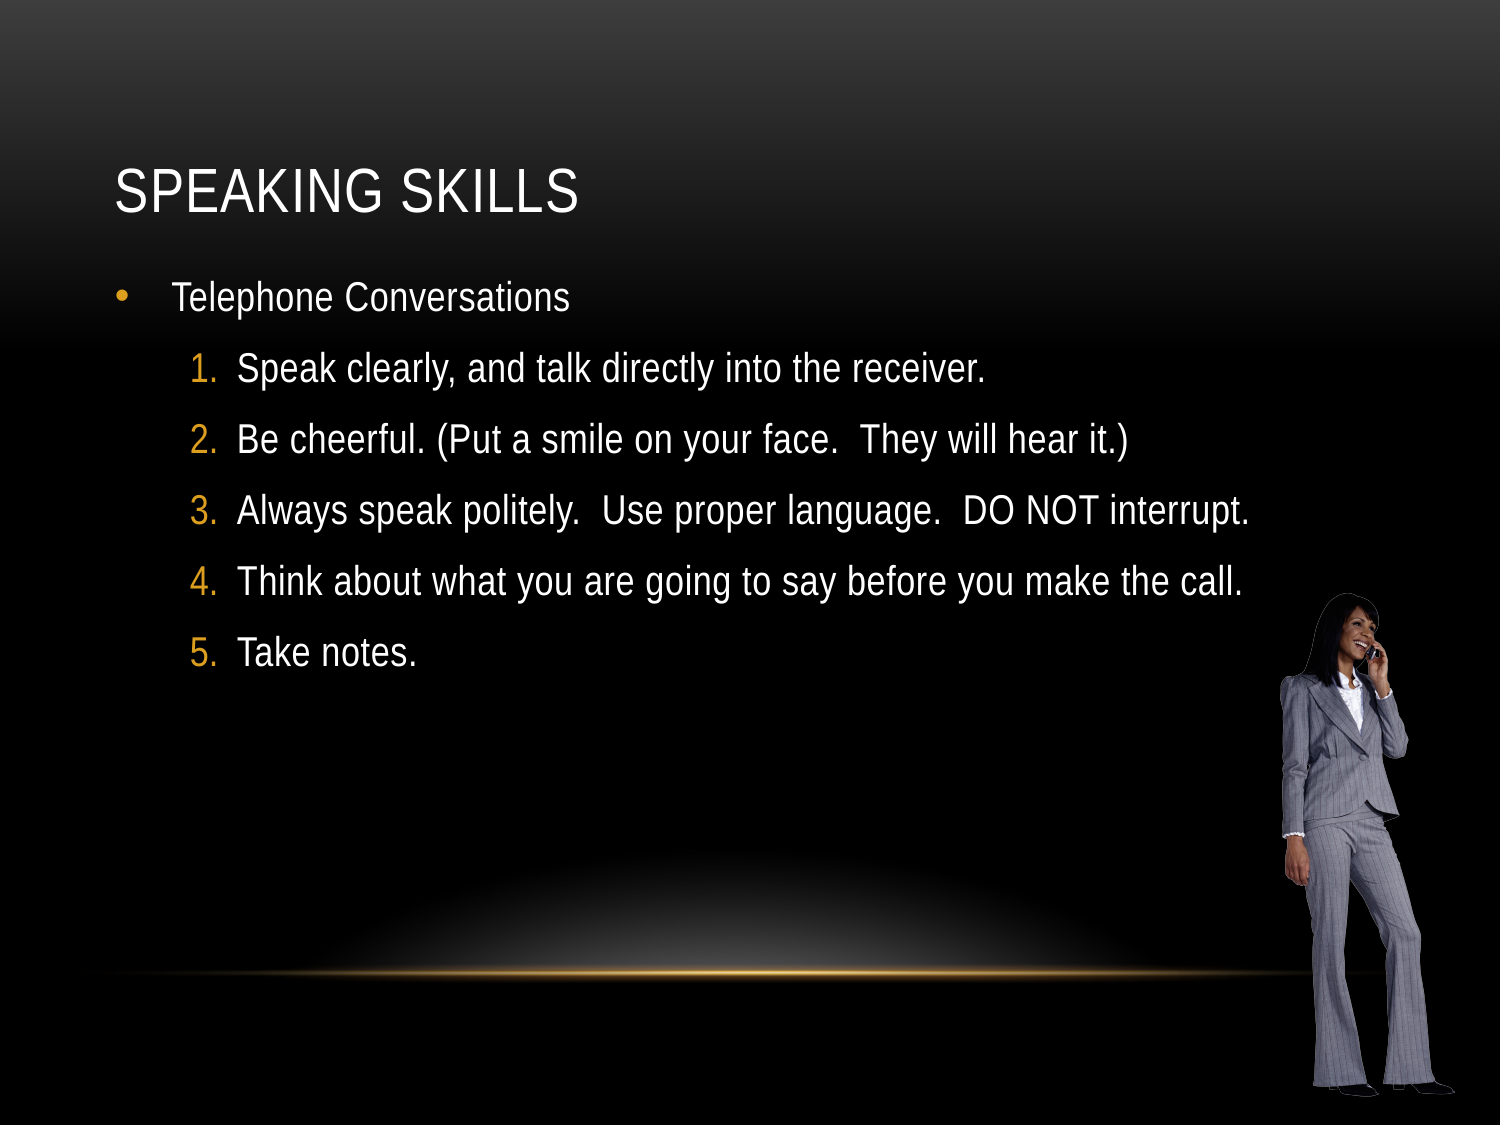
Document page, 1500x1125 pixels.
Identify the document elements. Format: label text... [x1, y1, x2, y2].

list Telephone Conversations Speak clearly, and talk directly into the receiver. Be cheerful. (Put a smile on your face. They will hear it.) Always speak politely. Use proper language. DO NOT interrupt. Think about what you are going to say before you make the call. Take notes. [99, 262, 1400, 938]
title Speaking skills [99, 45, 1400, 233]
picture [0, 0, 1500, 1125]
